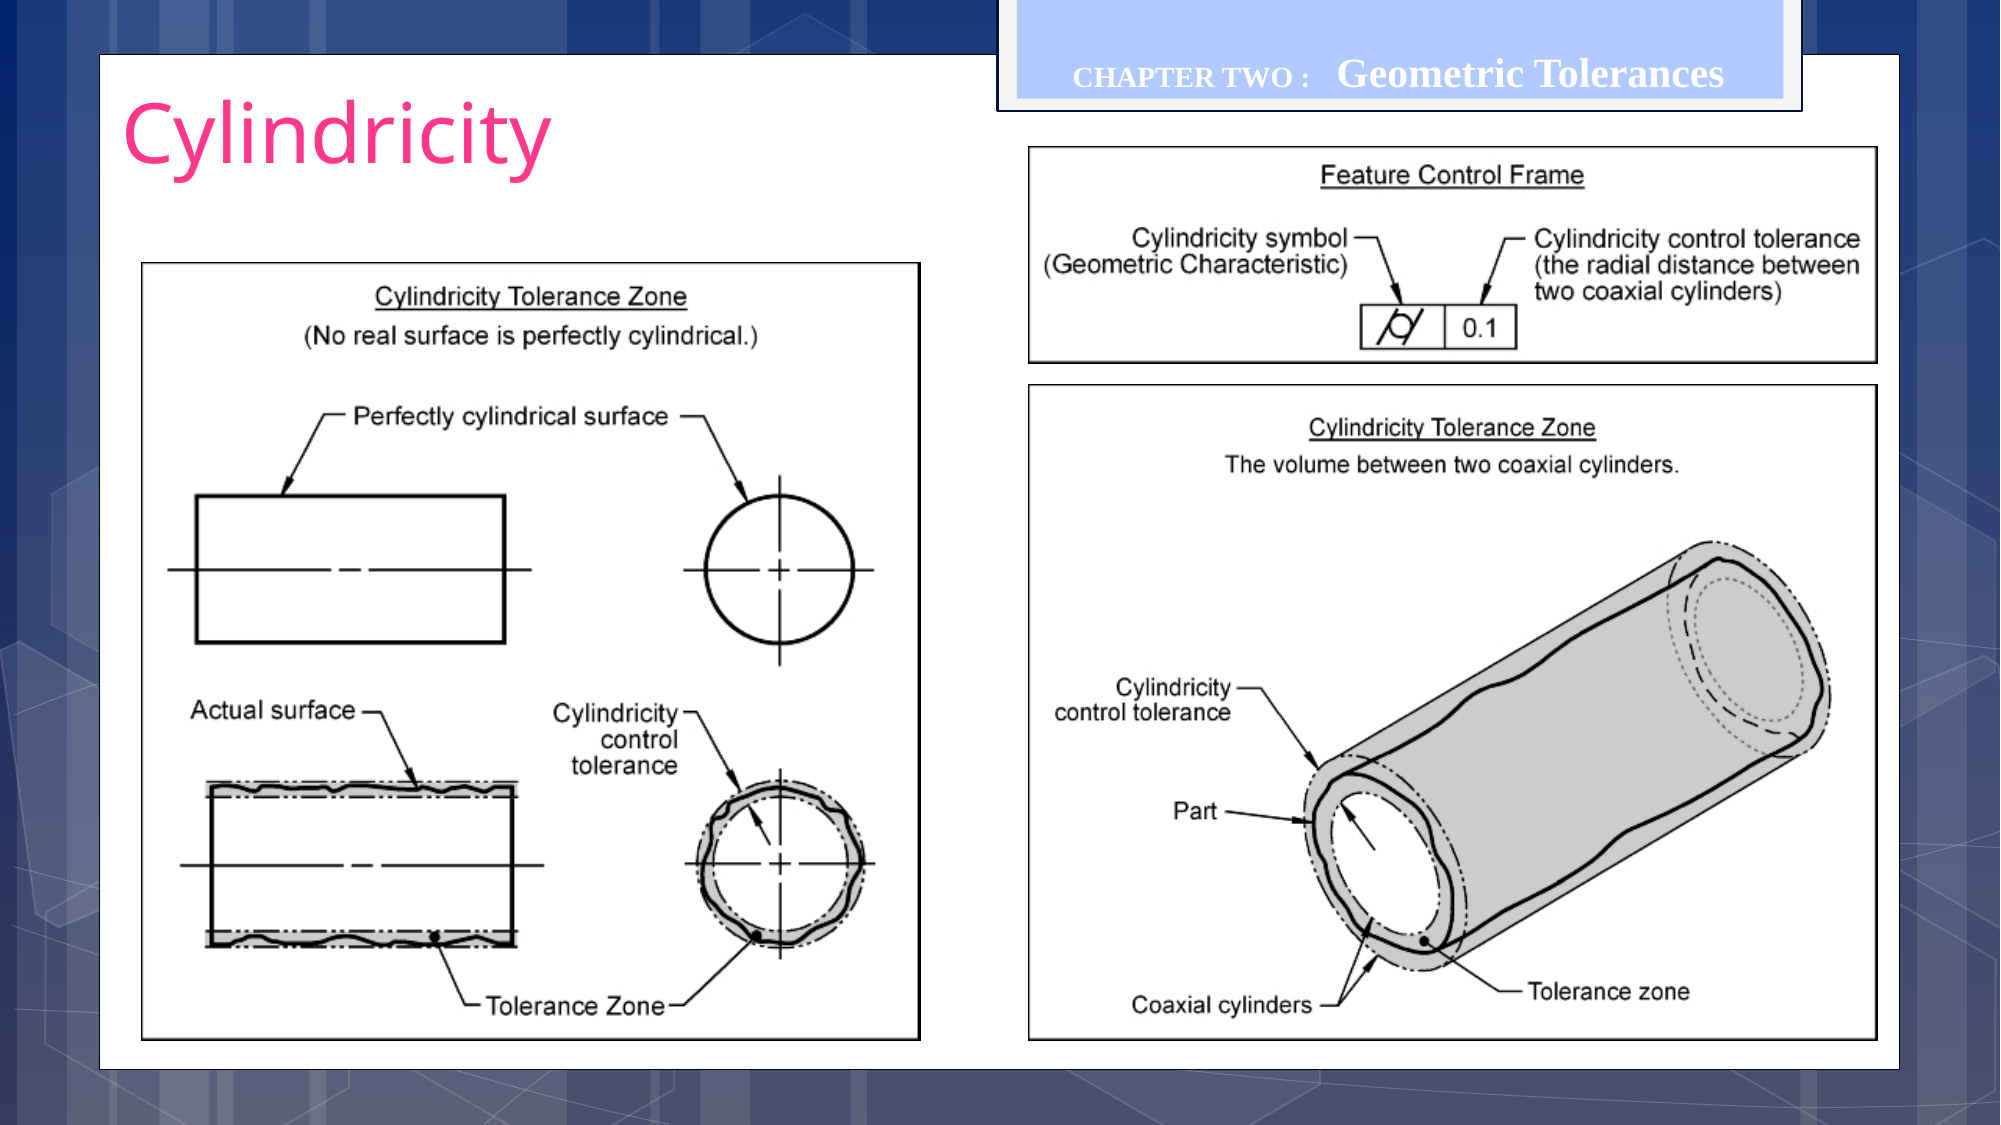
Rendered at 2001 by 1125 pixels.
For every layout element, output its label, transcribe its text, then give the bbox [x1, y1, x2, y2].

picture [1028, 384, 1878, 1042]
text_box CHAPTER TWO : Geometric Tolerances [940, 0, 1858, 110]
picture [1028, 146, 1878, 364]
picture [140, 262, 922, 1041]
title Cylindricity [106, 0, 688, 188]
